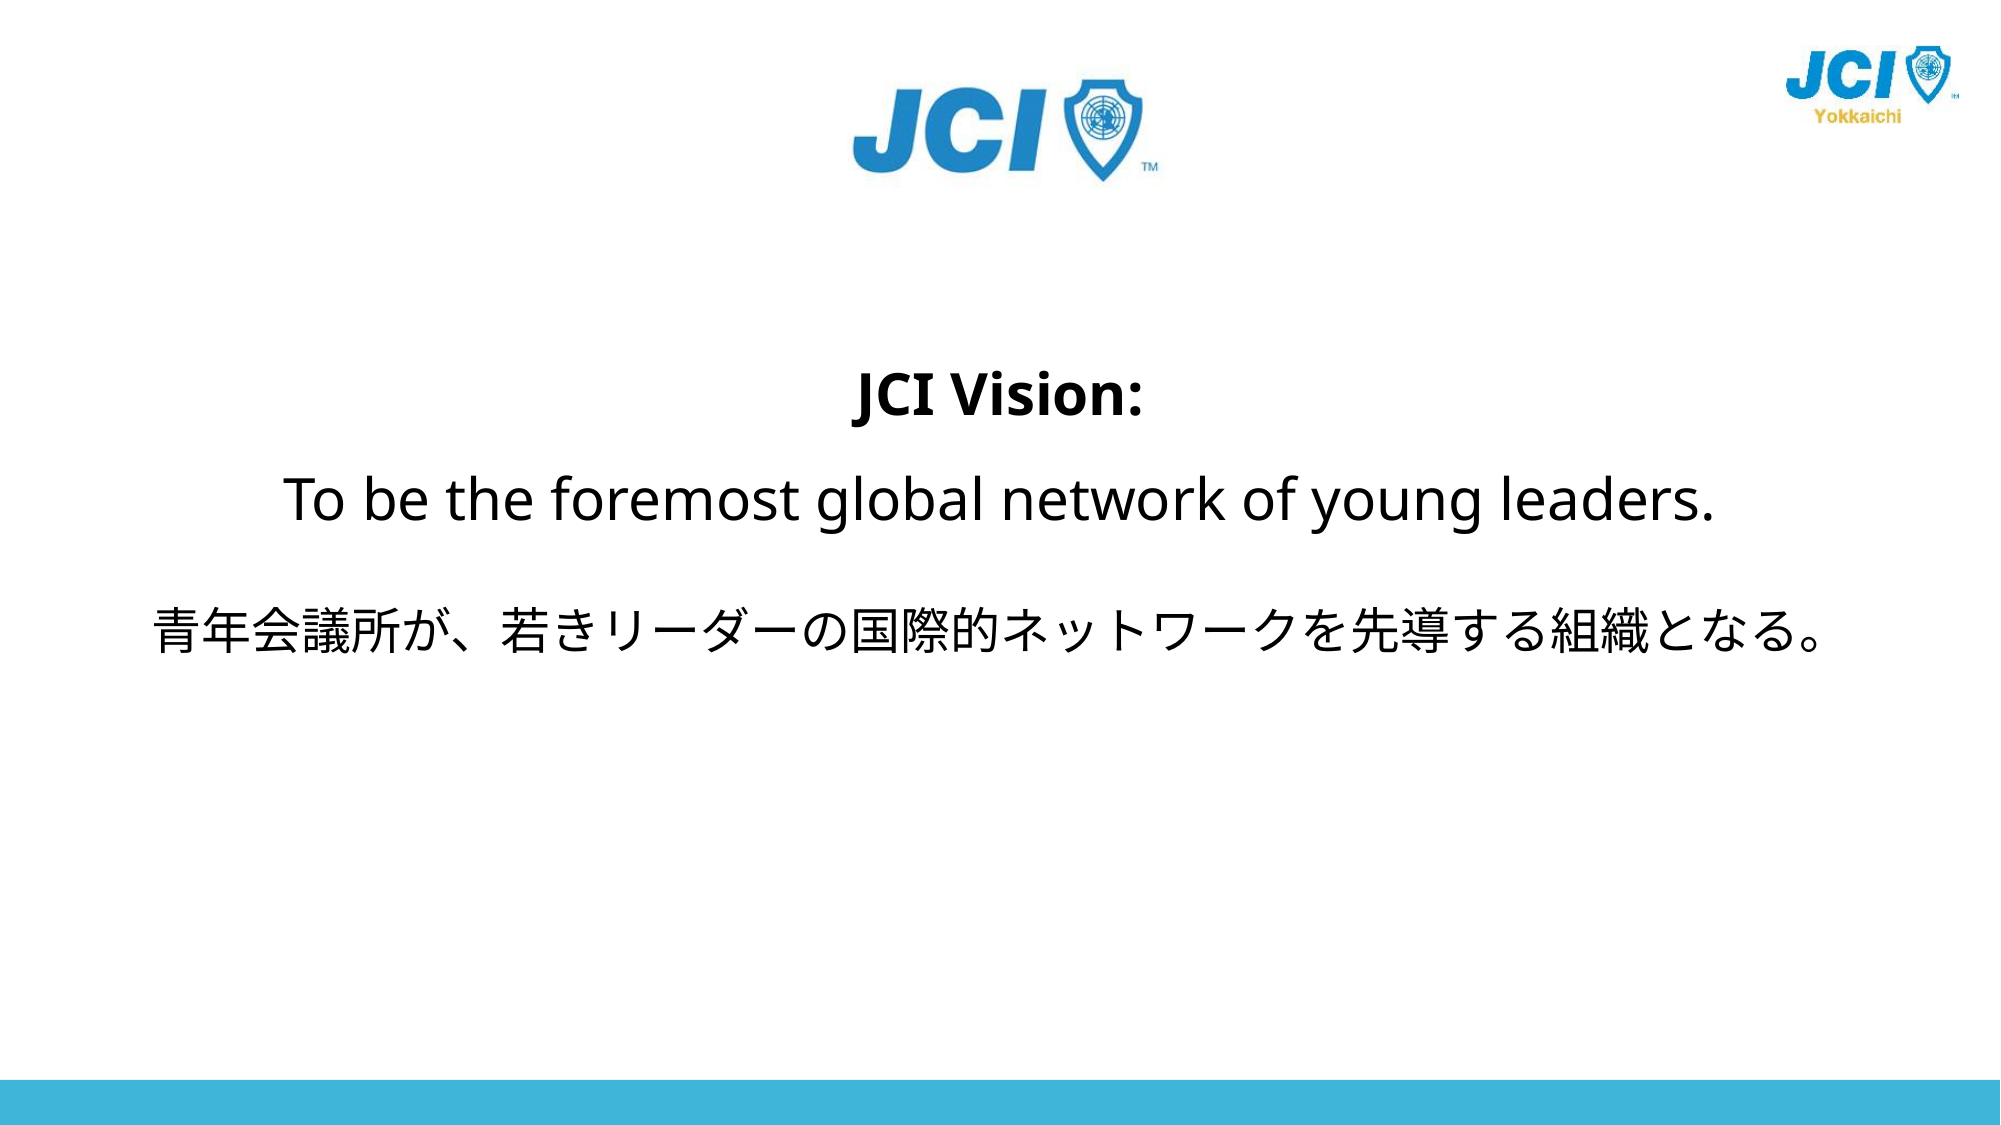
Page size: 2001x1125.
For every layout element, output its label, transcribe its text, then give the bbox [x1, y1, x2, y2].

text_box JCI Vision: To be the foremost global network of young leaders. [0, 314, 2000, 540]
text_box 青年会議所が、若きリーダーの国際的ネットワークを先導する組織となる。 [0, 562, 2000, 668]
picture [834, 60, 1166, 193]
picture [1784, 45, 1961, 124]
